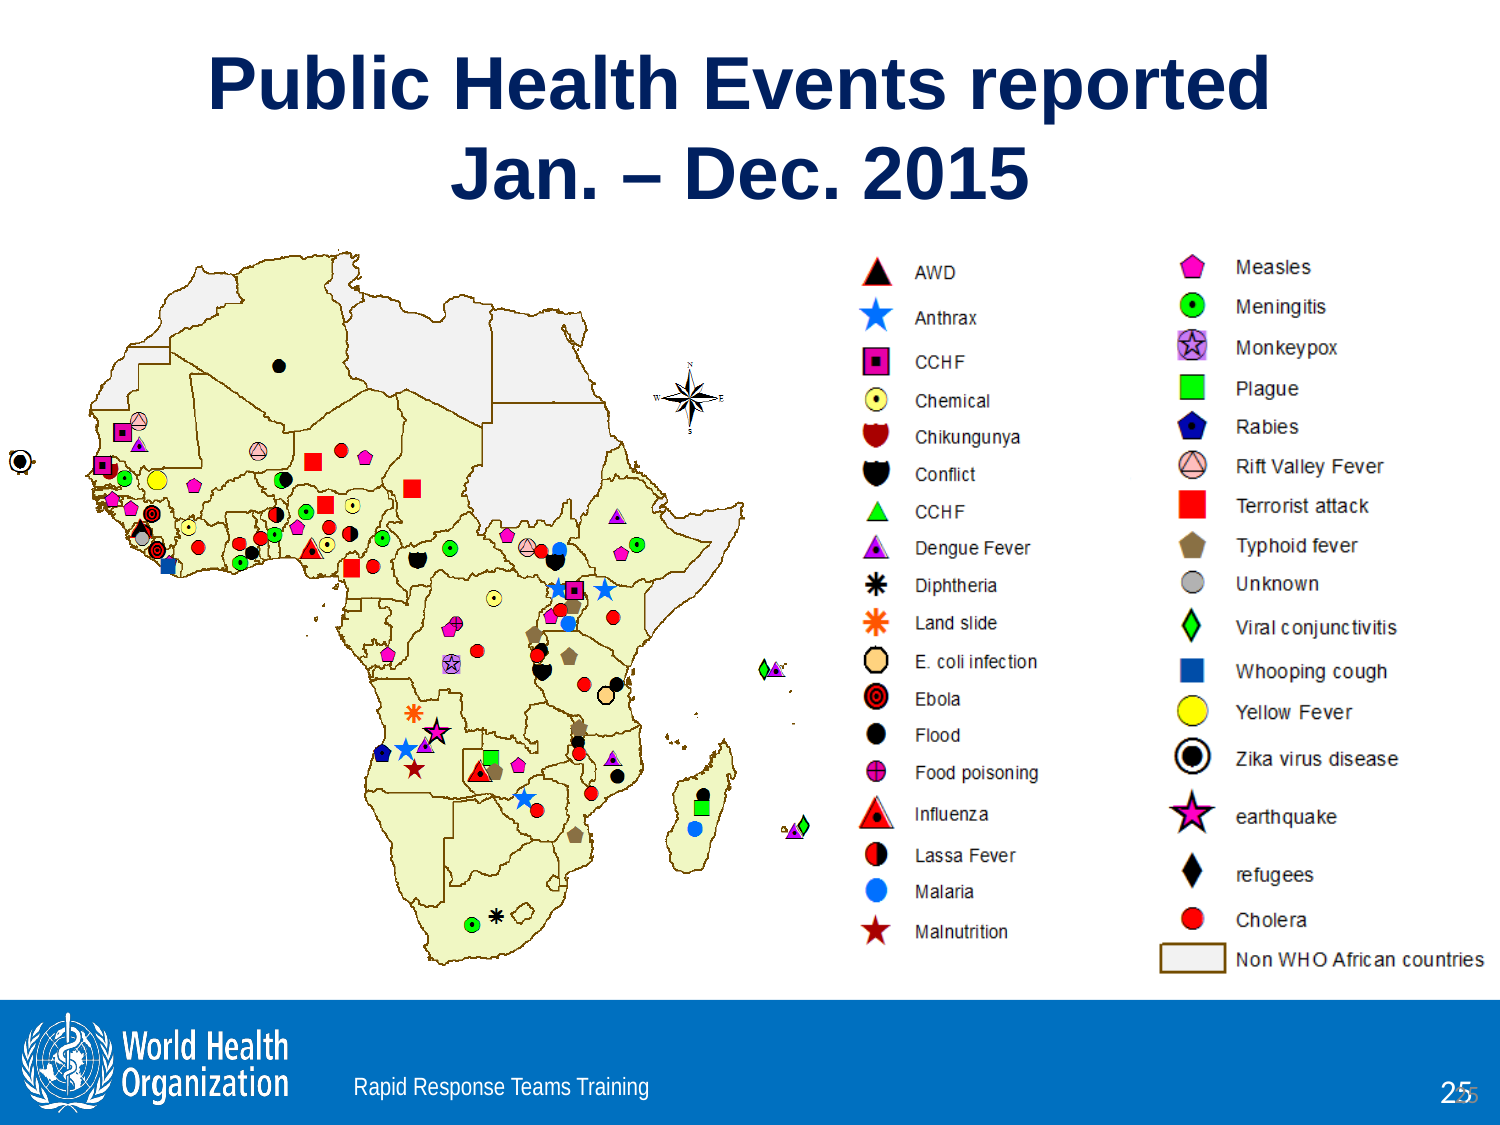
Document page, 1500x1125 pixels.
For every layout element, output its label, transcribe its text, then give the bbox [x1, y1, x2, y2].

slide_number 25 [1394, 1063, 1495, 1124]
picture [21, 1012, 288, 1113]
title Public Health Events reported Jan. – Dec. 2015 [41, 30, 1461, 219]
picture [5, 231, 1500, 982]
